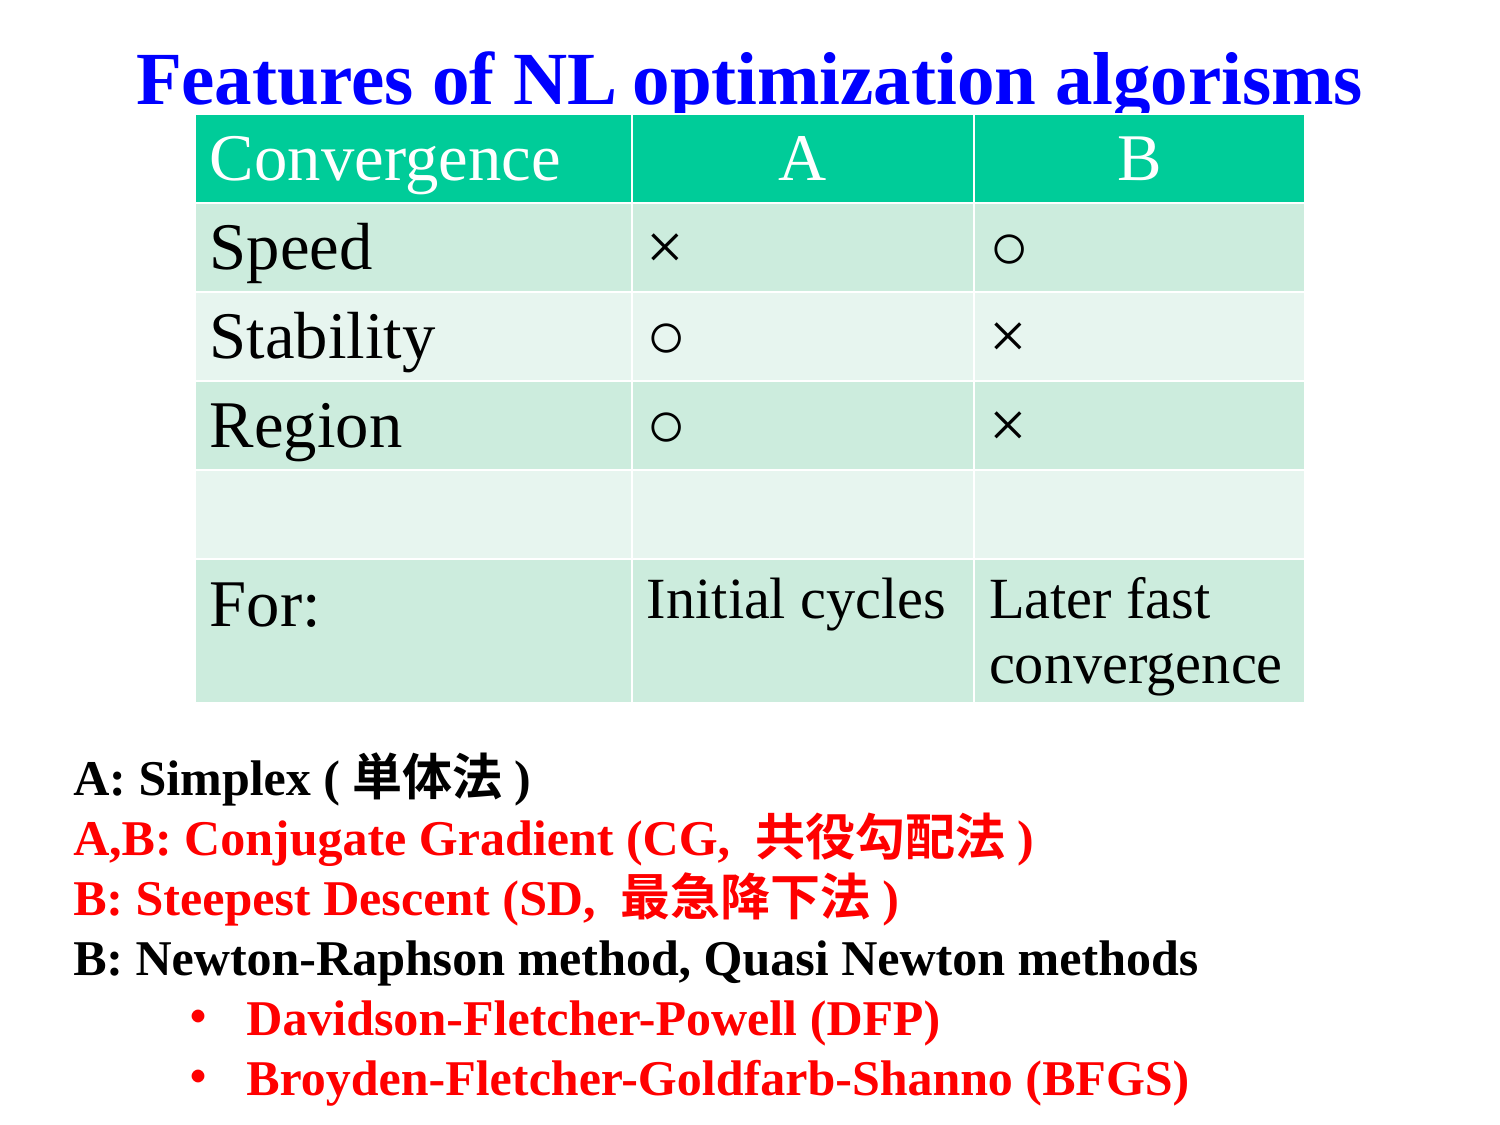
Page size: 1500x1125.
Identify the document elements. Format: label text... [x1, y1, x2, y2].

table_cell For: [196, 560, 631, 702]
table_cell ○ [633, 293, 973, 380]
table_cell ○ [633, 382, 973, 469]
text_box A: Simplex (単体法) A,B: Conjugate Gradient (CG, 共役勾配法) B: Steepest Descent (SD, 最急降下法) B: Newton-Raphson method, Quasi Newton methods ・ Davidson-Fletcher-Powell (DFP) ・ Broyden-Fletcher-Goldfarb-Shanno (BFGS) [58, 738, 1395, 1113]
table_cell [633, 471, 973, 558]
table_cell Stability [196, 293, 631, 380]
table_cell Speed [196, 204, 631, 291]
table_cell × [633, 204, 973, 291]
table_cell Initial cycles [633, 560, 973, 702]
title Features of NL optimization algorisms [0, 0, 1500, 150]
table_cell [975, 471, 1304, 558]
table_cell Region [196, 382, 631, 469]
table_header Convergence [196, 115, 631, 202]
table_cell Later fast convergence [975, 560, 1304, 702]
table_cell × [975, 382, 1304, 469]
table_header B [975, 115, 1304, 202]
table_cell ○ [975, 204, 1304, 291]
table_header A [633, 115, 973, 202]
table_cell × [975, 293, 1304, 380]
table_cell [196, 471, 631, 558]
